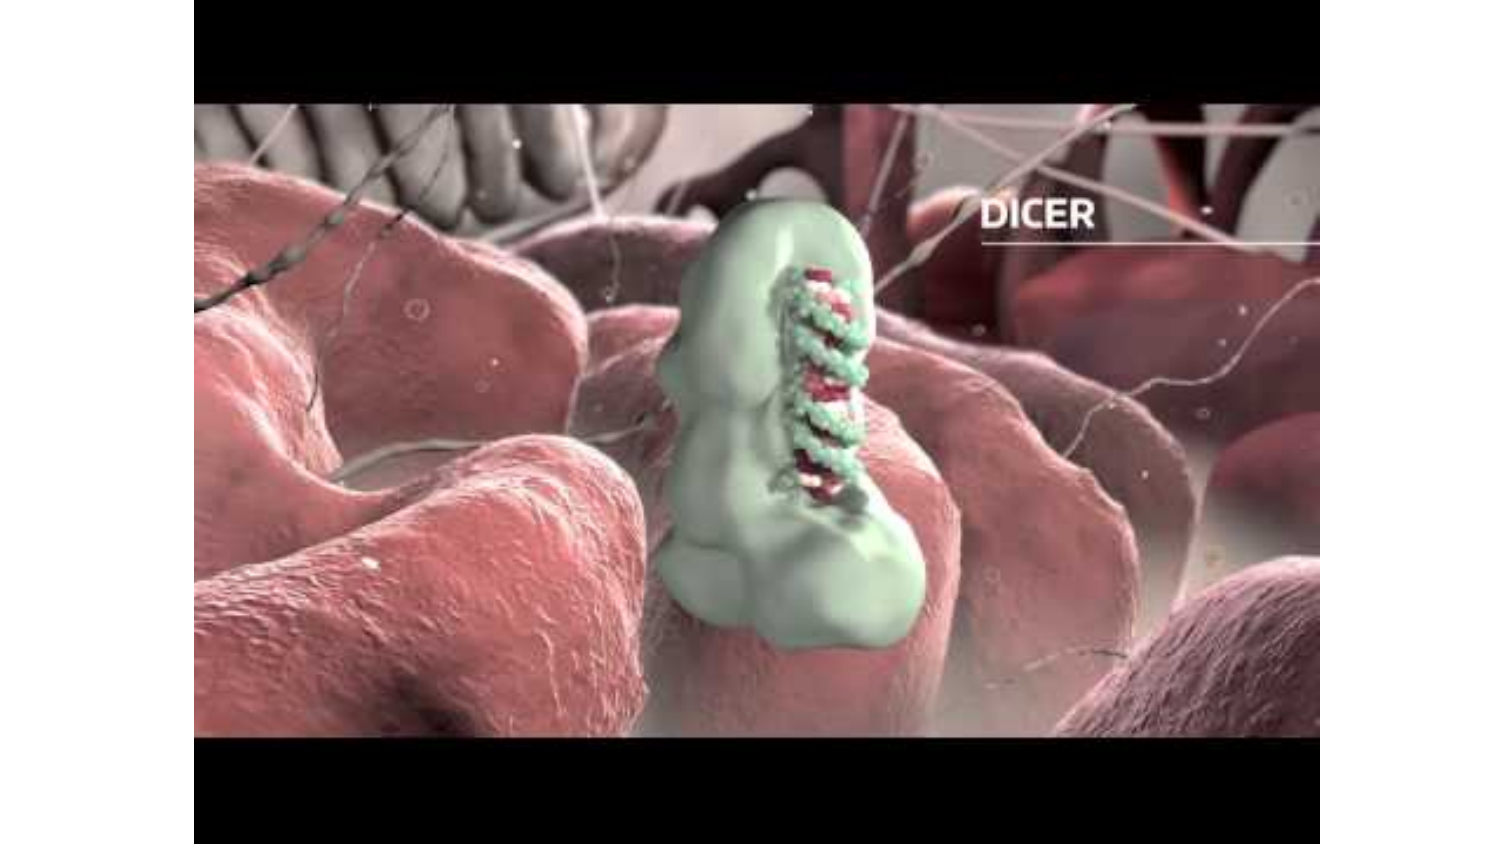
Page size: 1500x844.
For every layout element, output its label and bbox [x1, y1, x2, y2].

picture [193, 0, 1320, 844]
